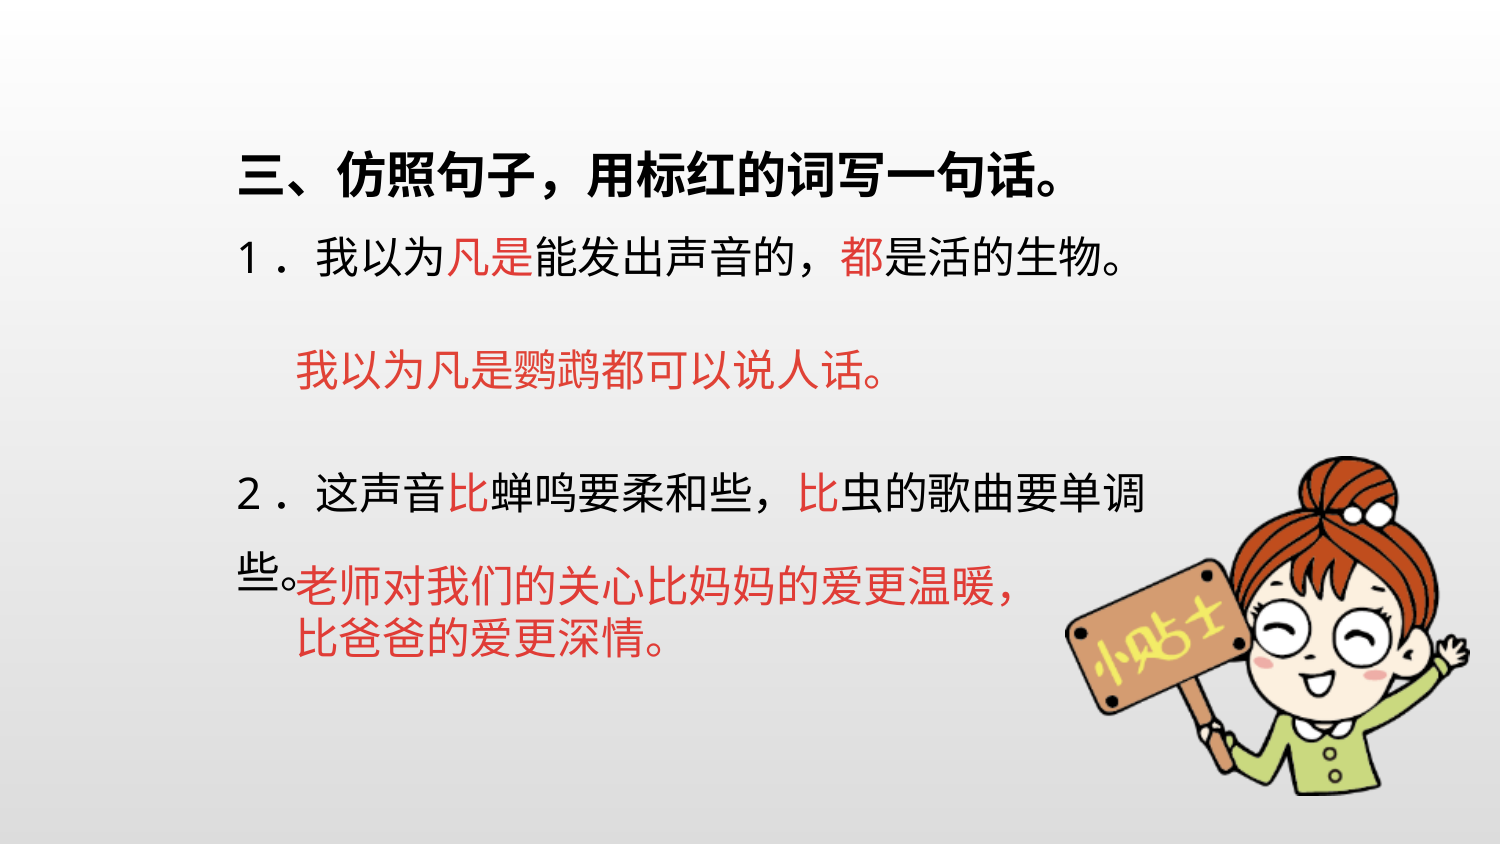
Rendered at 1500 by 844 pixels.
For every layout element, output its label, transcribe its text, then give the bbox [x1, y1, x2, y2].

text_box 三、仿照句子，用标红的词写一句话。 1．我以为凡是能发出声音的，都是活的生物。 2．这声音比蝉鸣要柔和些，比虫的歌曲要单调些。 [225, 108, 1194, 761]
text_box 我以为凡是鹦鹉都可以说人话。 [283, 337, 990, 401]
picture [1065, 456, 1470, 796]
text_box 老师对我们的关心比妈妈的爱更温暖，比爸爸的爱更深情。 [283, 553, 1052, 670]
